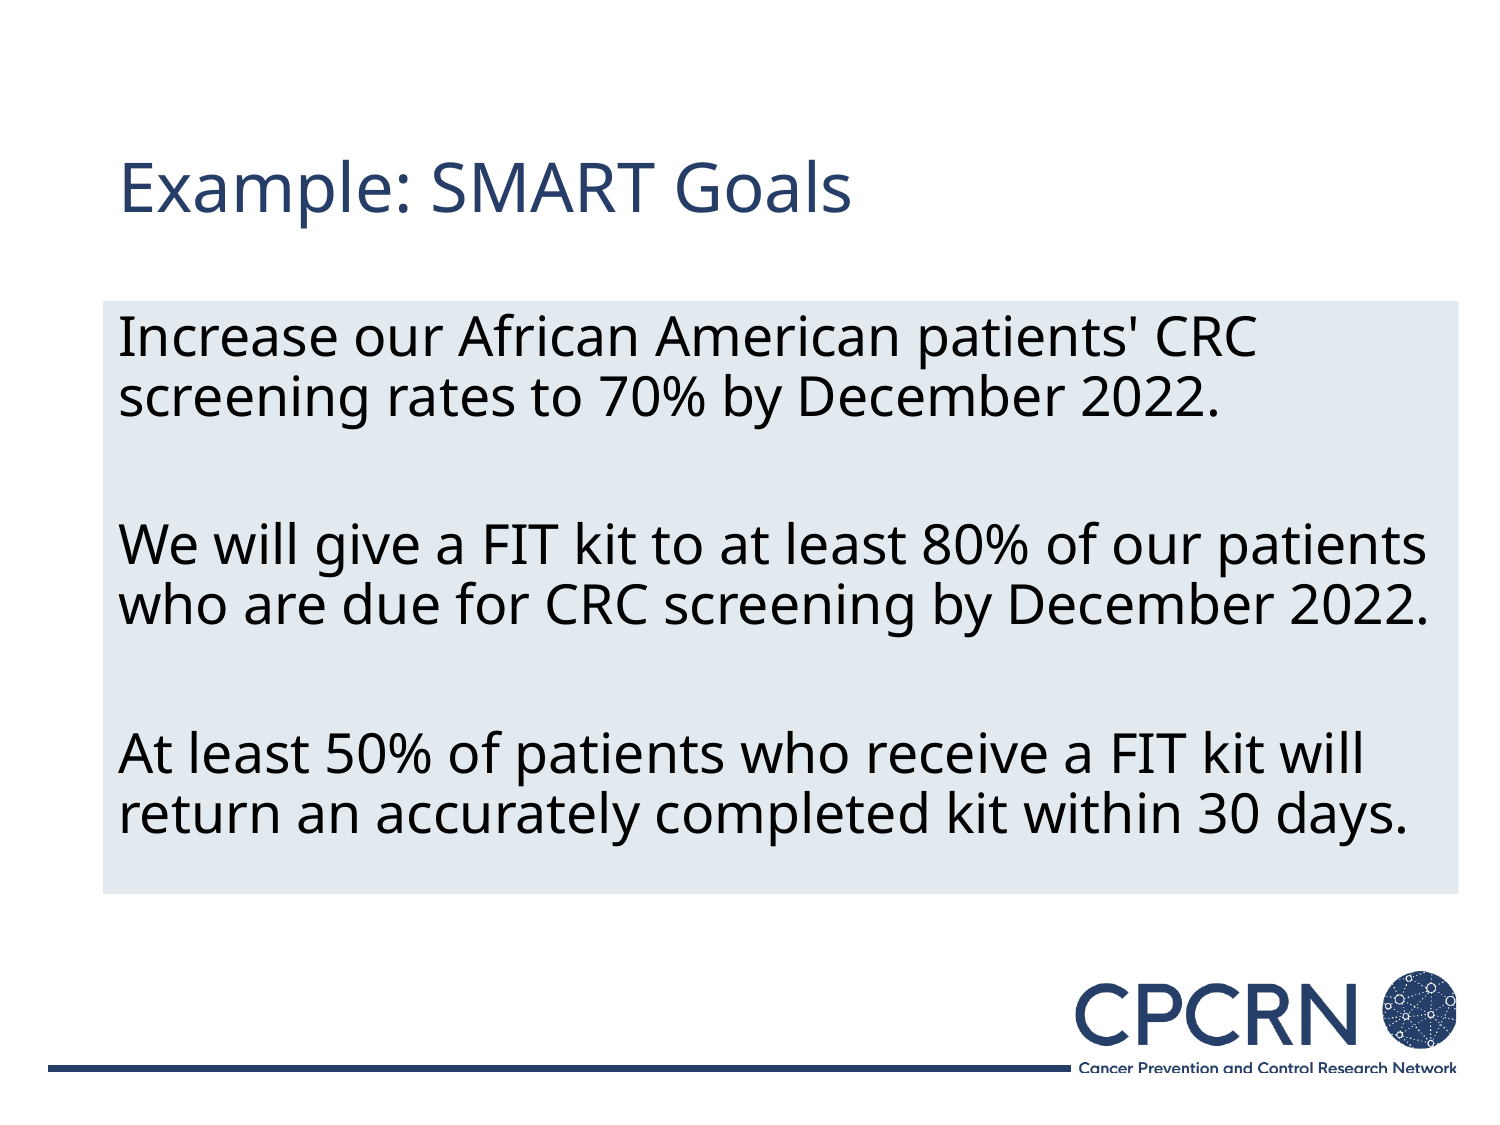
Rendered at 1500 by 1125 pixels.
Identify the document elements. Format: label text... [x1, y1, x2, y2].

title Example: SMART Goals [103, 103, 1397, 278]
text_box Increase our African American patients' CRC screening rates to 70% by December 2022. We will give a FIT kit to at least 80% of our patients who are due for CRC screening by December 2022. At least 50% of patients who receive a FIT kit will return an accurately completed kit within 30 days. [103, 301, 1459, 895]
